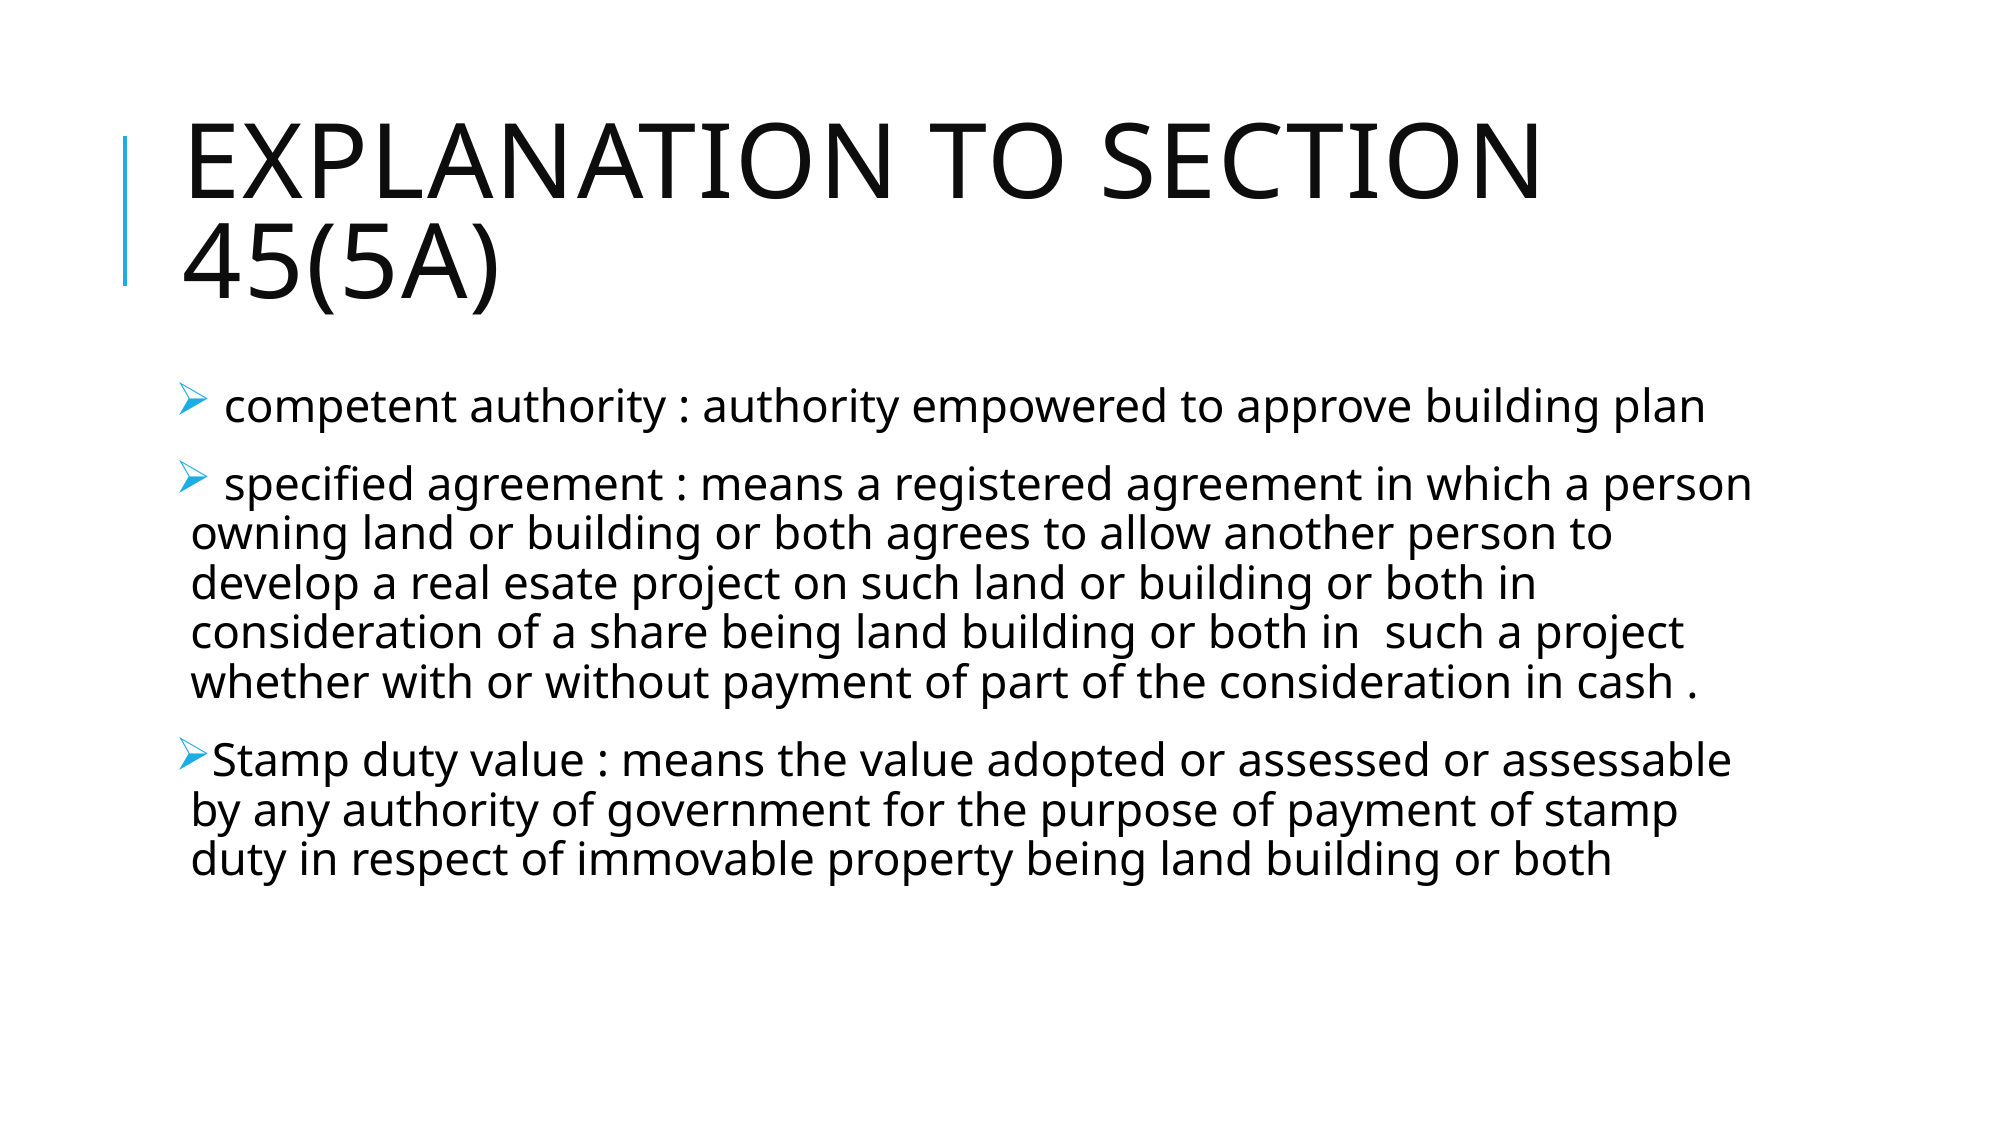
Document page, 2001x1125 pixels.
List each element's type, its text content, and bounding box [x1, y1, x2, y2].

list competent authority : authority empowered to approve building plan specified agreement : means a registered agreement in which a person owning land or building or both agrees to allow another person to develop a real esate project on such land or building or both in consideration of a share being land building or both in such a project whether with or without payment of part of the consideration in cash . Stamp duty value : means the value adopted or assessed or assessable by any authority of government for the purpose of payment of stamp duty in respect of immovable property being land building or both [168, 375, 1763, 1035]
title Explanation to section 45(5A) [168, 96, 1763, 342]
